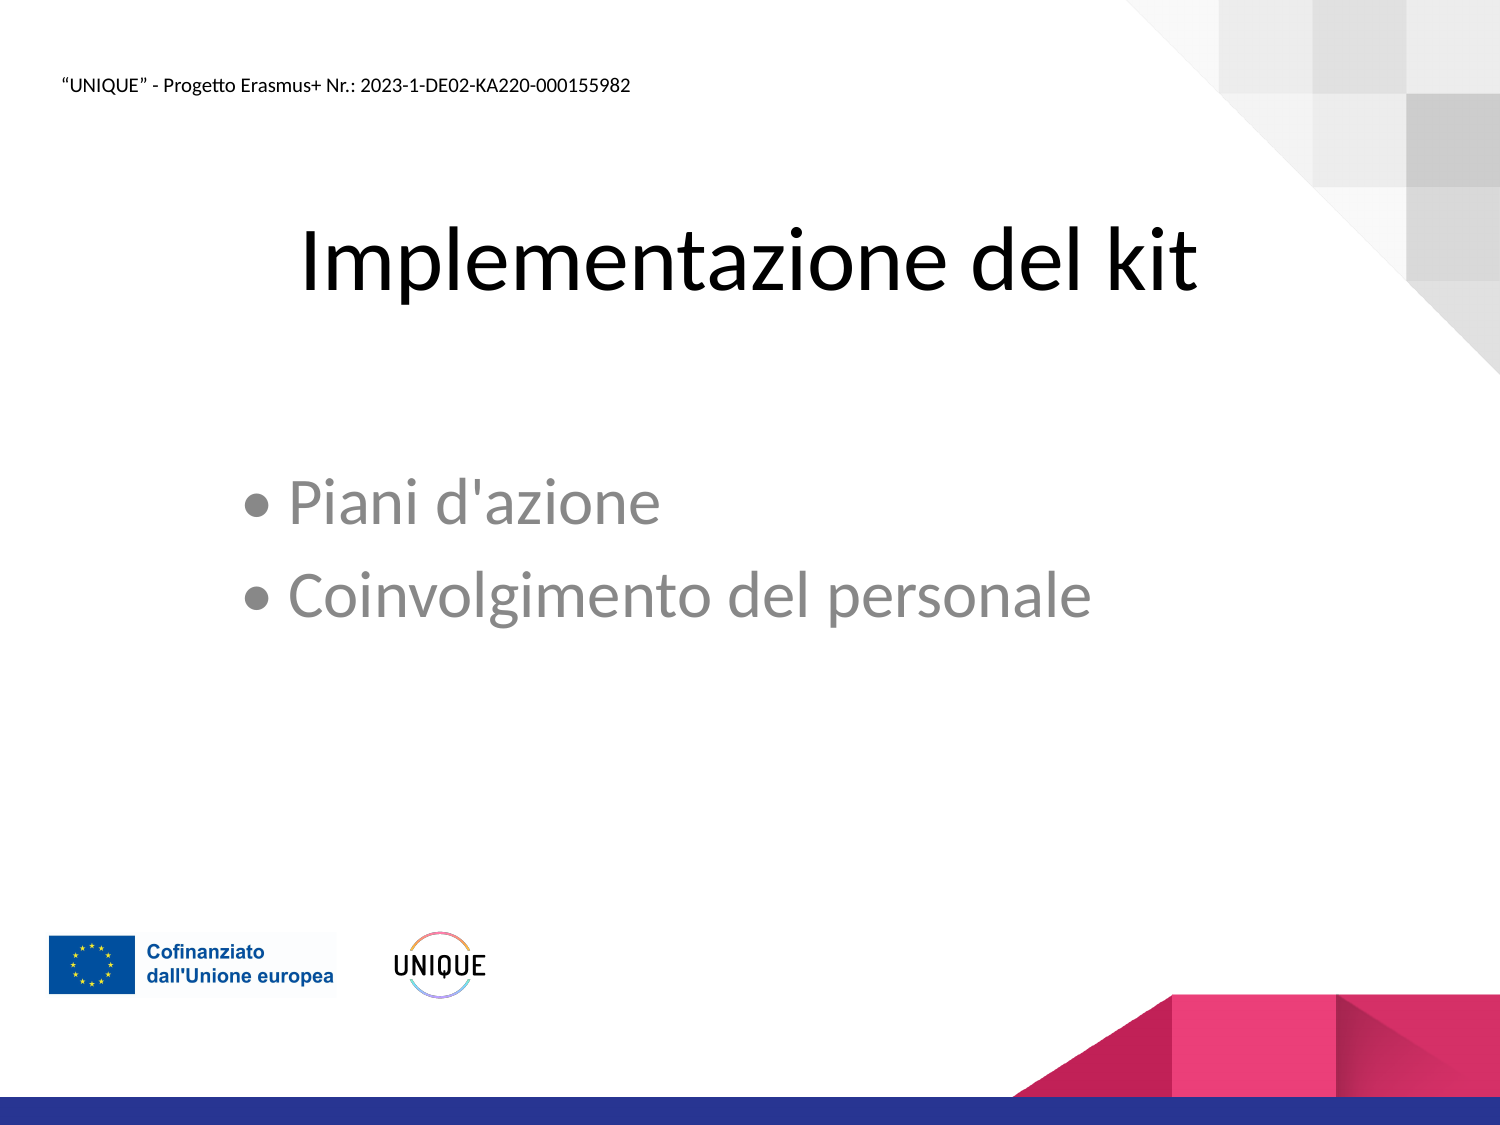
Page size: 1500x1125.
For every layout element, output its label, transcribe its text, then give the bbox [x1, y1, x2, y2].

title Implementazione del kit [112, 132, 1388, 375]
picture [0, 919, 1500, 1125]
subtitle • Piani d'azione • Coinvolgimento del personale [225, 450, 1275, 738]
picture [1125, 0, 1500, 375]
